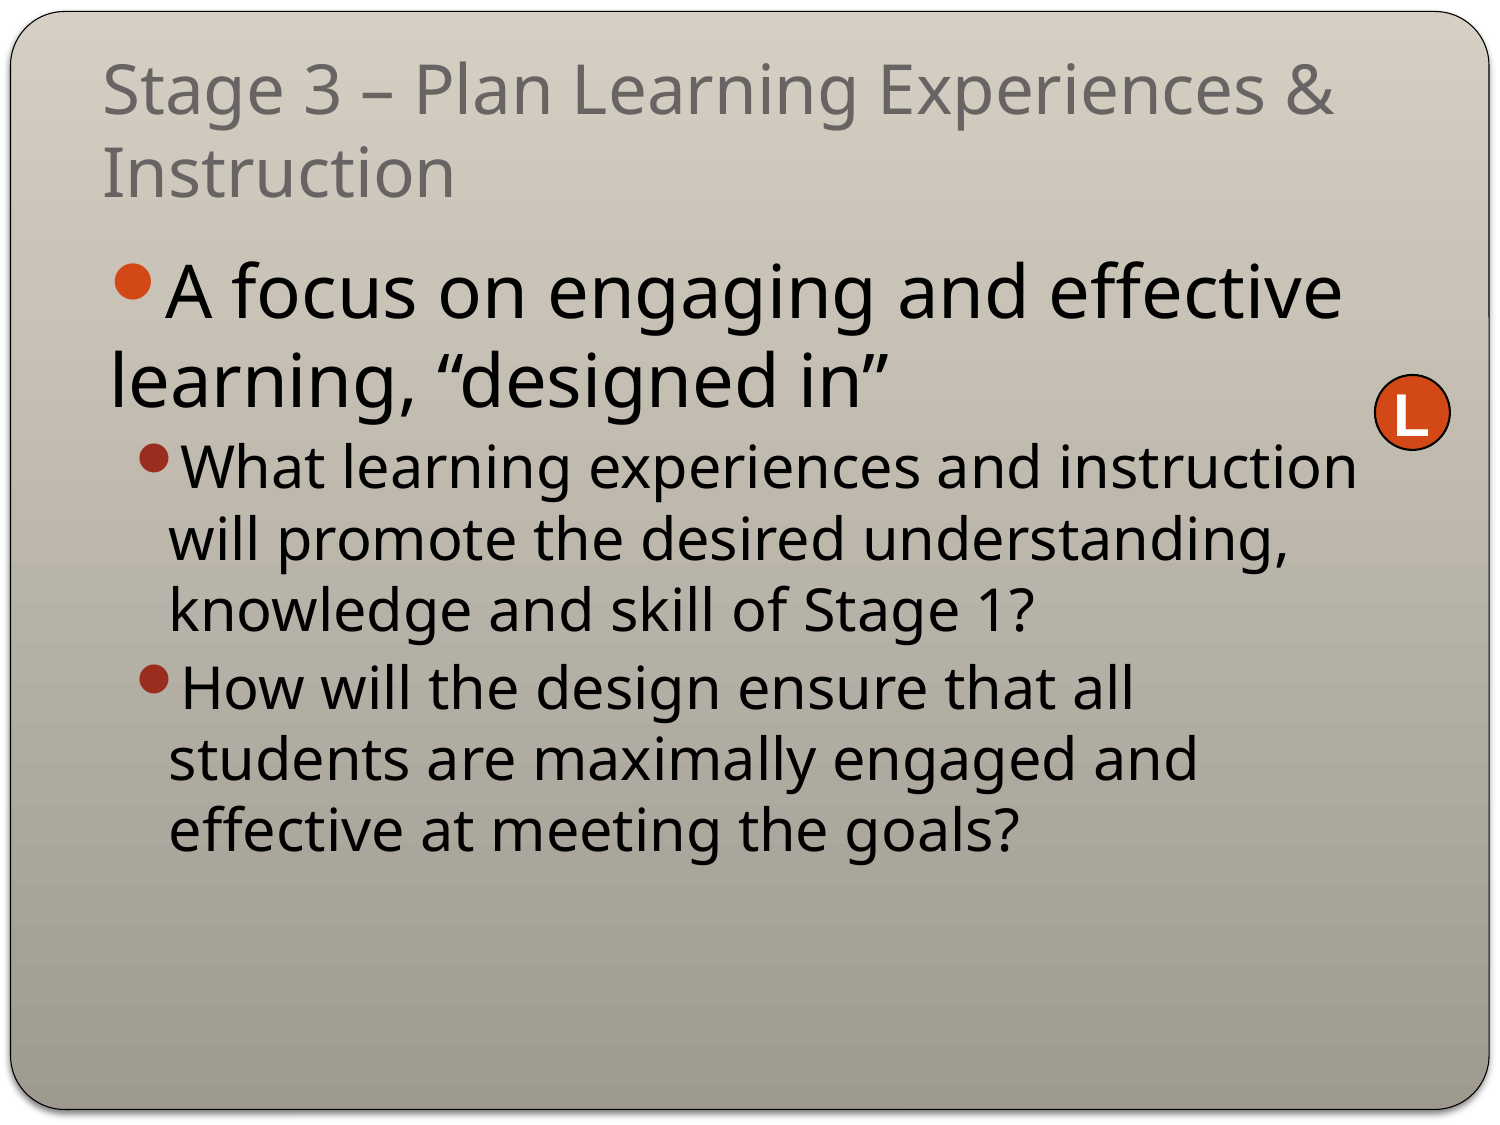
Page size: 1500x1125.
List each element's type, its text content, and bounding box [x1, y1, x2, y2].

text_box L [1374, 374, 1450, 450]
title Stage 3 – Plan Learning Experiences & Instruction [87, 37, 1361, 227]
list A focus on engaging and effective learning, “designed in” What learning experiences and instruction will promote the desired understanding, knowledge and skill of Stage 1? How will the design ensure that all students are maximally engaged and effective at meeting the goals? [94, 237, 1405, 927]
